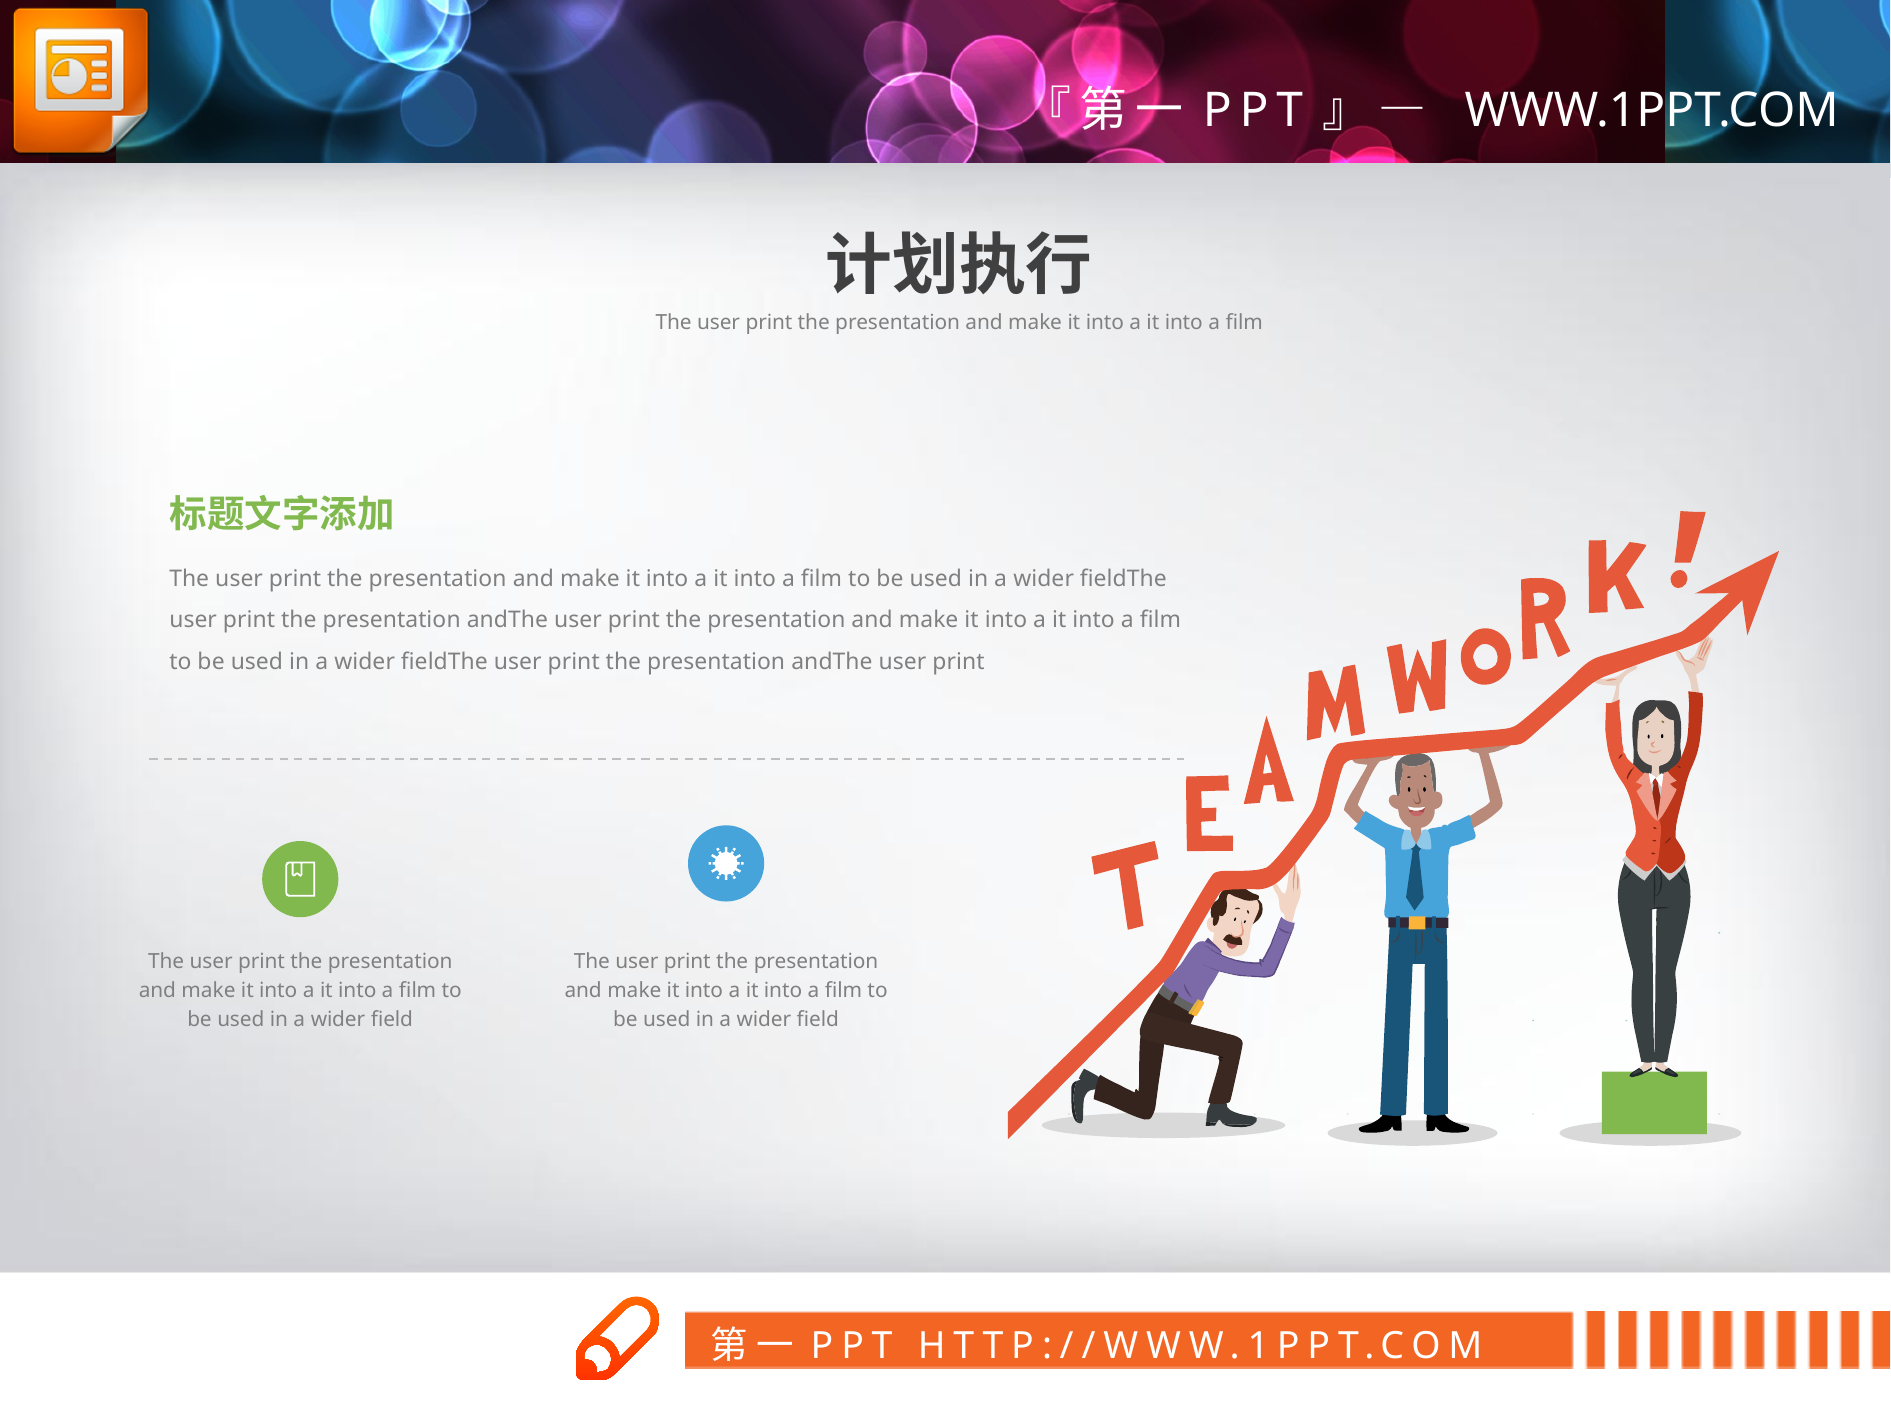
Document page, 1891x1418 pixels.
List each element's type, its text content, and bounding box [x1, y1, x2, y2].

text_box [1007, 510, 1780, 1146]
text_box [154, 481, 1199, 684]
picture [685, 1311, 1891, 1369]
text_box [261, 840, 339, 918]
text_box The user print the presentation and make it into a it into a film to be used in a wider field [543, 937, 909, 1038]
text_box The user print the presentation and make it into a it into a film to be used in a wider field [118, 937, 483, 1038]
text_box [687, 825, 765, 902]
picture [0, 0, 1891, 1275]
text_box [547, 214, 1371, 340]
